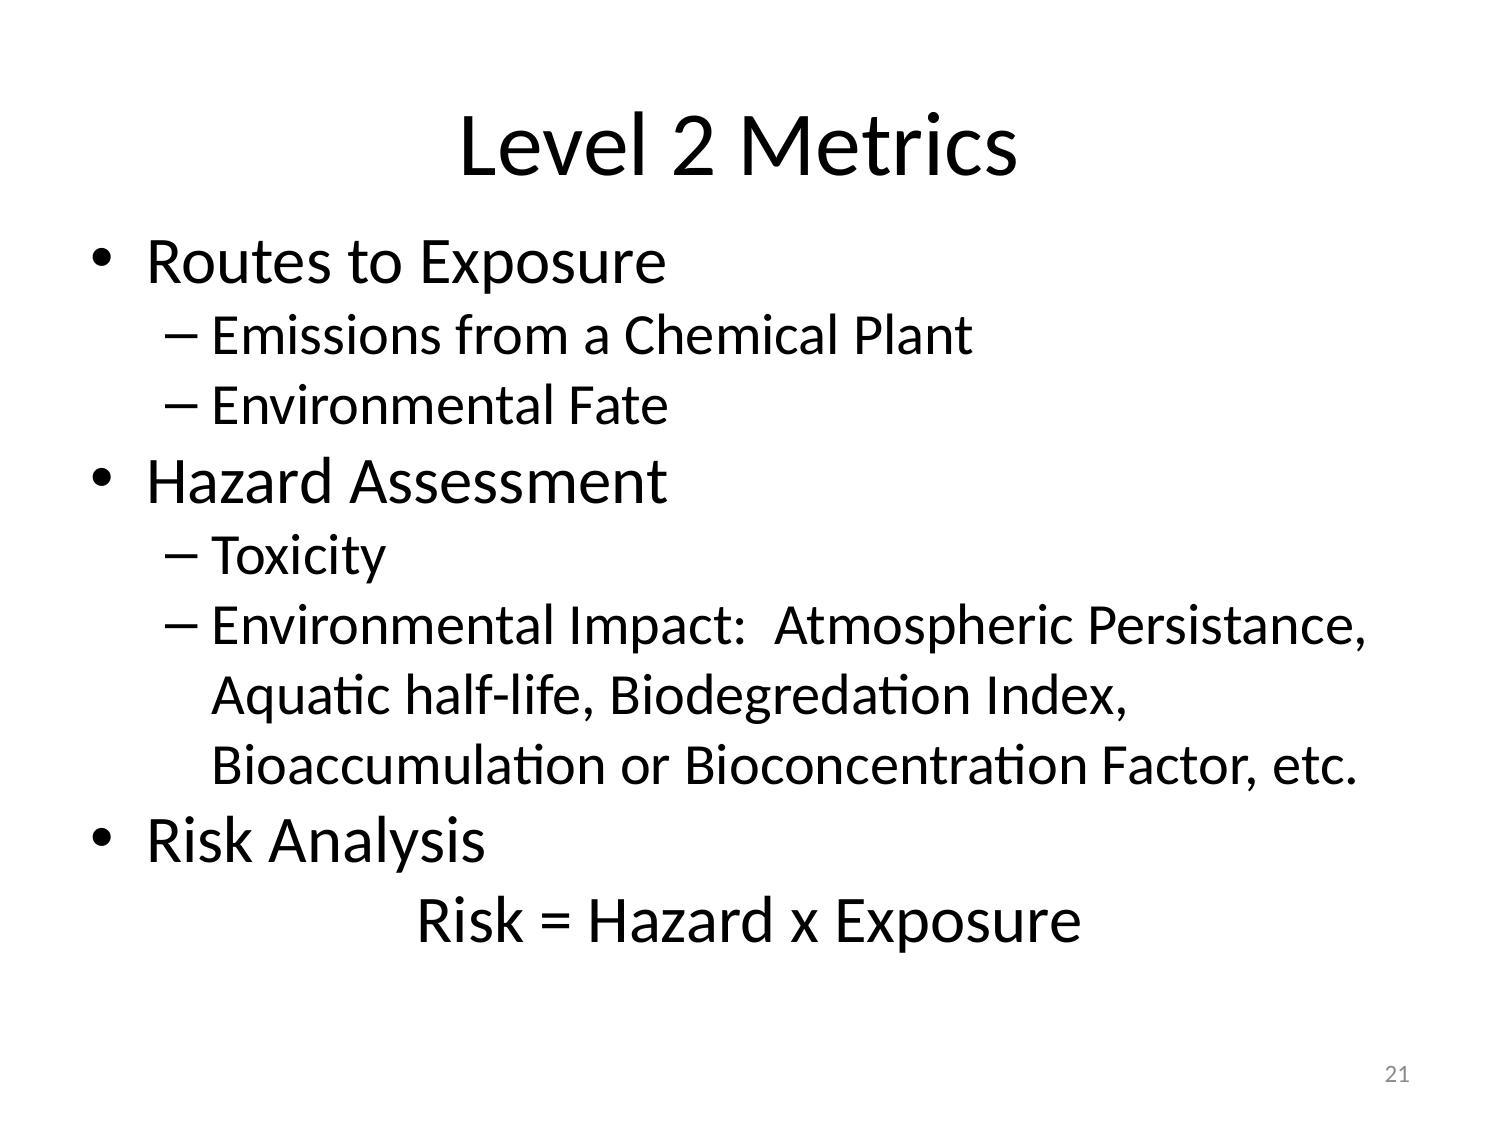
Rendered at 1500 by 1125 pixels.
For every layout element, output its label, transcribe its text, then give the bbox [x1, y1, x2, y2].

title Level 2 Metrics [75, 45, 1425, 208]
list Routes to Exposure Emissions from a Chemical Plant Environmental Fate Hazard Assessment Toxicity Environmental Impact: Atmospheric Persistance, Aquatic half-life, Biodegredation Index, Bioaccumulation or Bioconcentration Factor, etc. Risk Analysis Risk = Hazard x Exposure [75, 208, 1425, 1005]
slide_number 21 [1074, 1042, 1425, 1103]
